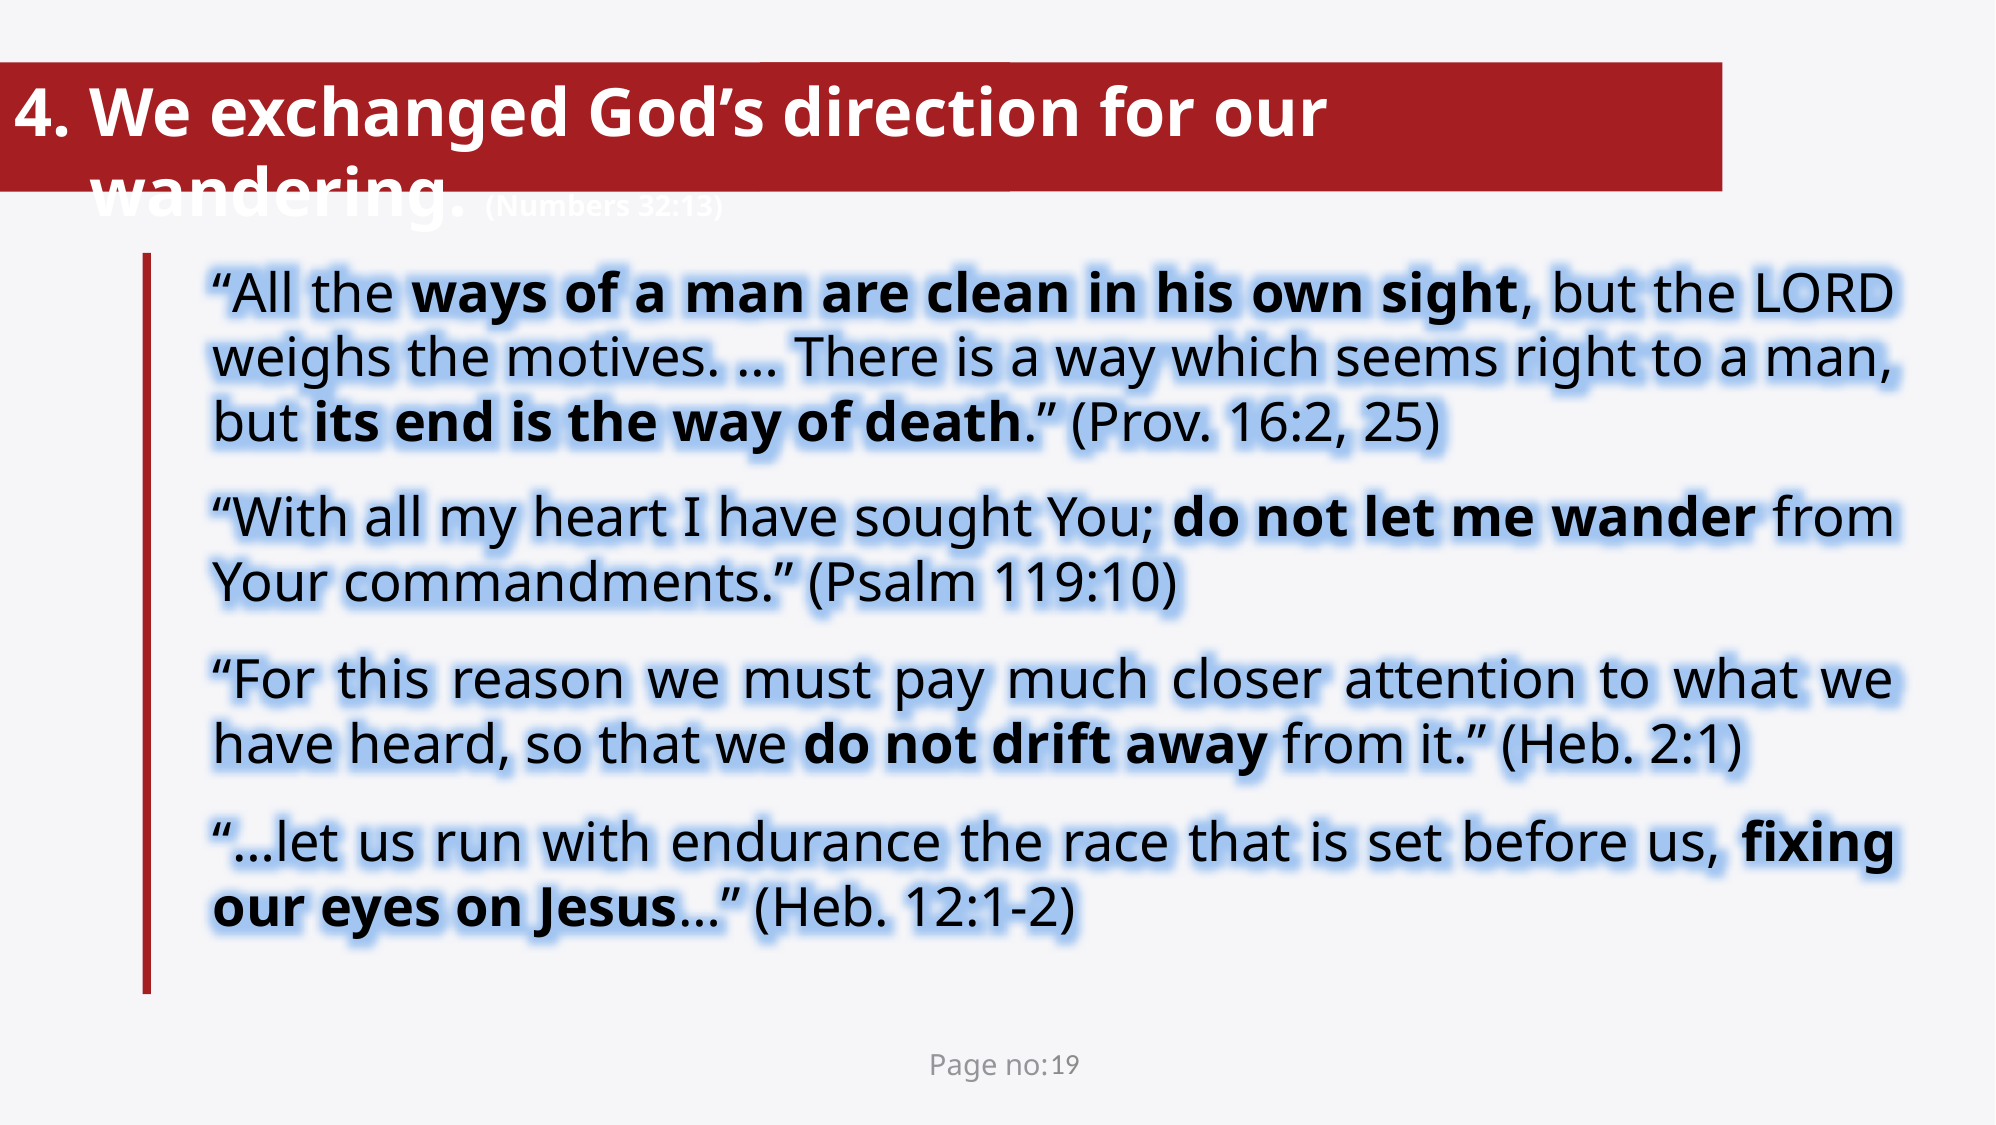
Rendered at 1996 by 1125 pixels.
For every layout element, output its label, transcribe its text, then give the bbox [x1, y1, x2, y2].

text_box “For this reason we must pay much closer attention to what we have heard, so that we do not drift away from it.” (Heb. 2:1) [198, 637, 1911, 783]
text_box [0, 62, 1723, 194]
text_box “With all my heart I have sought You; do not let me wander from Your commandments.” (Psalm 119:10) [198, 474, 1911, 620]
text_box “…let us run with endurance the race that is set before us, fixing our eyes on Jesus…” (Heb. 12:1-2) [198, 799, 1911, 945]
text_box “All the ways of a man are clean in his own sight, but the Lord weighs the motives. … There is a way which seems right to a man, but its end is the way of death.” (Prov. 16:2, 25) [198, 250, 1911, 461]
